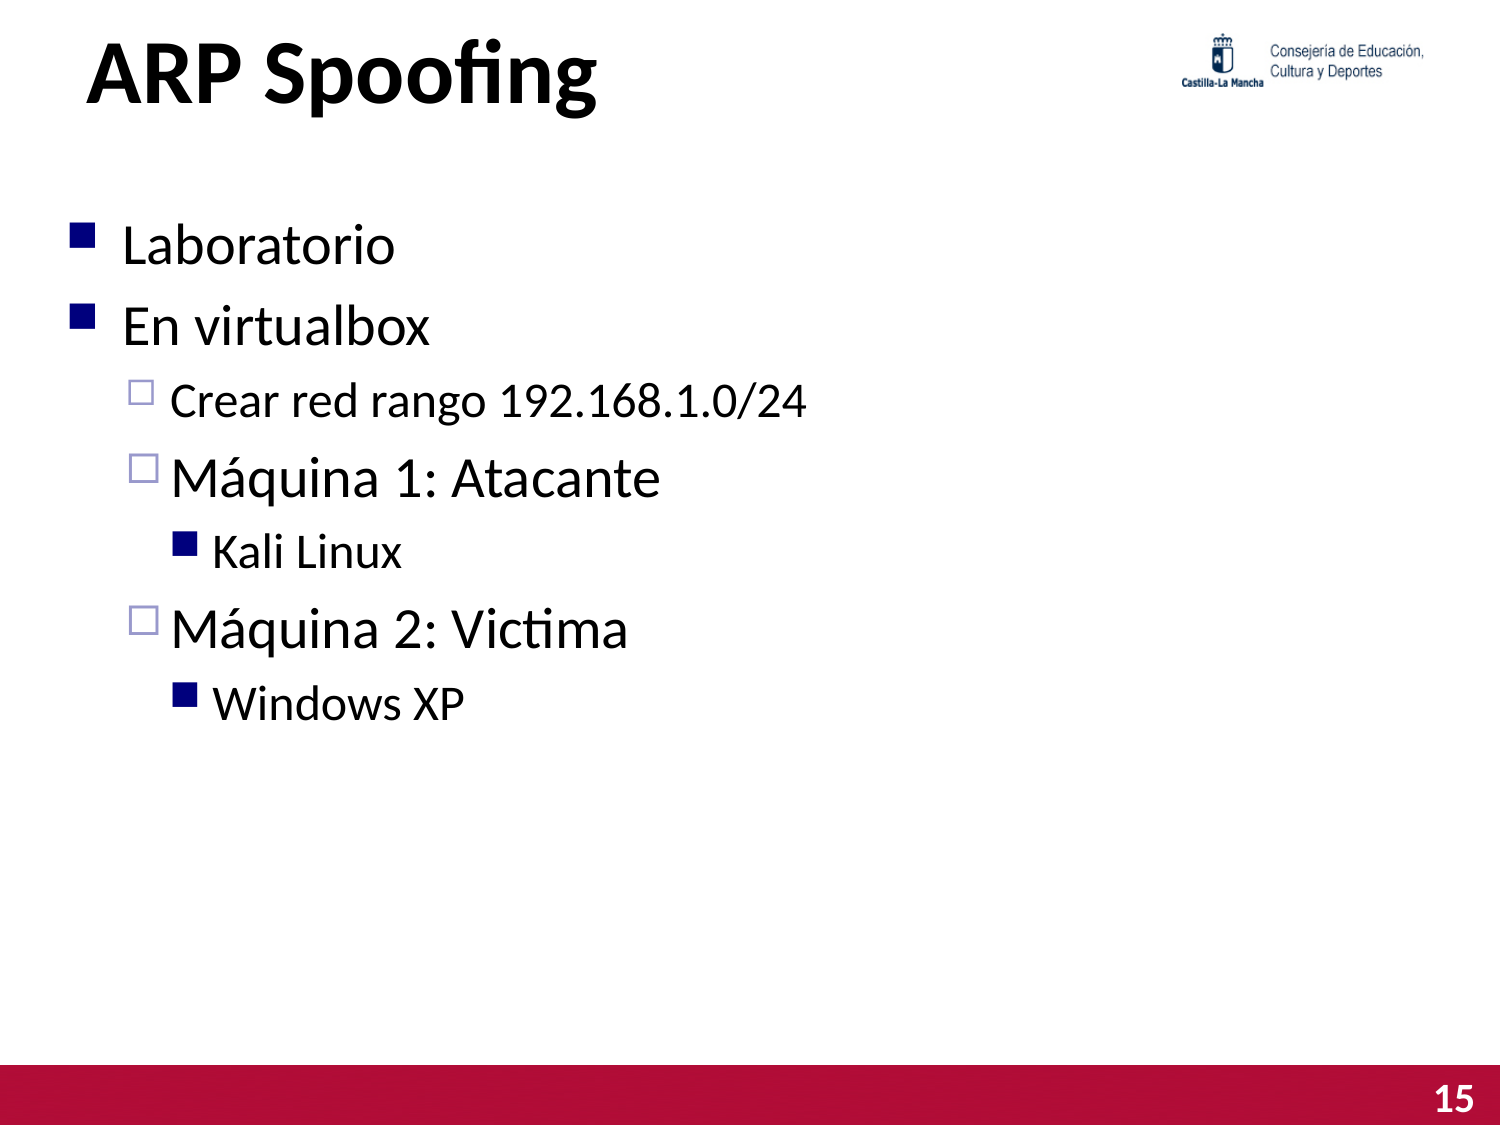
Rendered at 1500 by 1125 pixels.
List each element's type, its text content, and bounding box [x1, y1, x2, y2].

list Laboratorio En virtualbox Crear red rango 192.168.1.0/24 Máquina 1: Atacante Kali Linux Máquina 2: Victima Windows XP [51, 198, 1395, 1018]
picture [0, 1065, 1500, 1125]
title ARP Spoofing [75, 6, 1425, 197]
